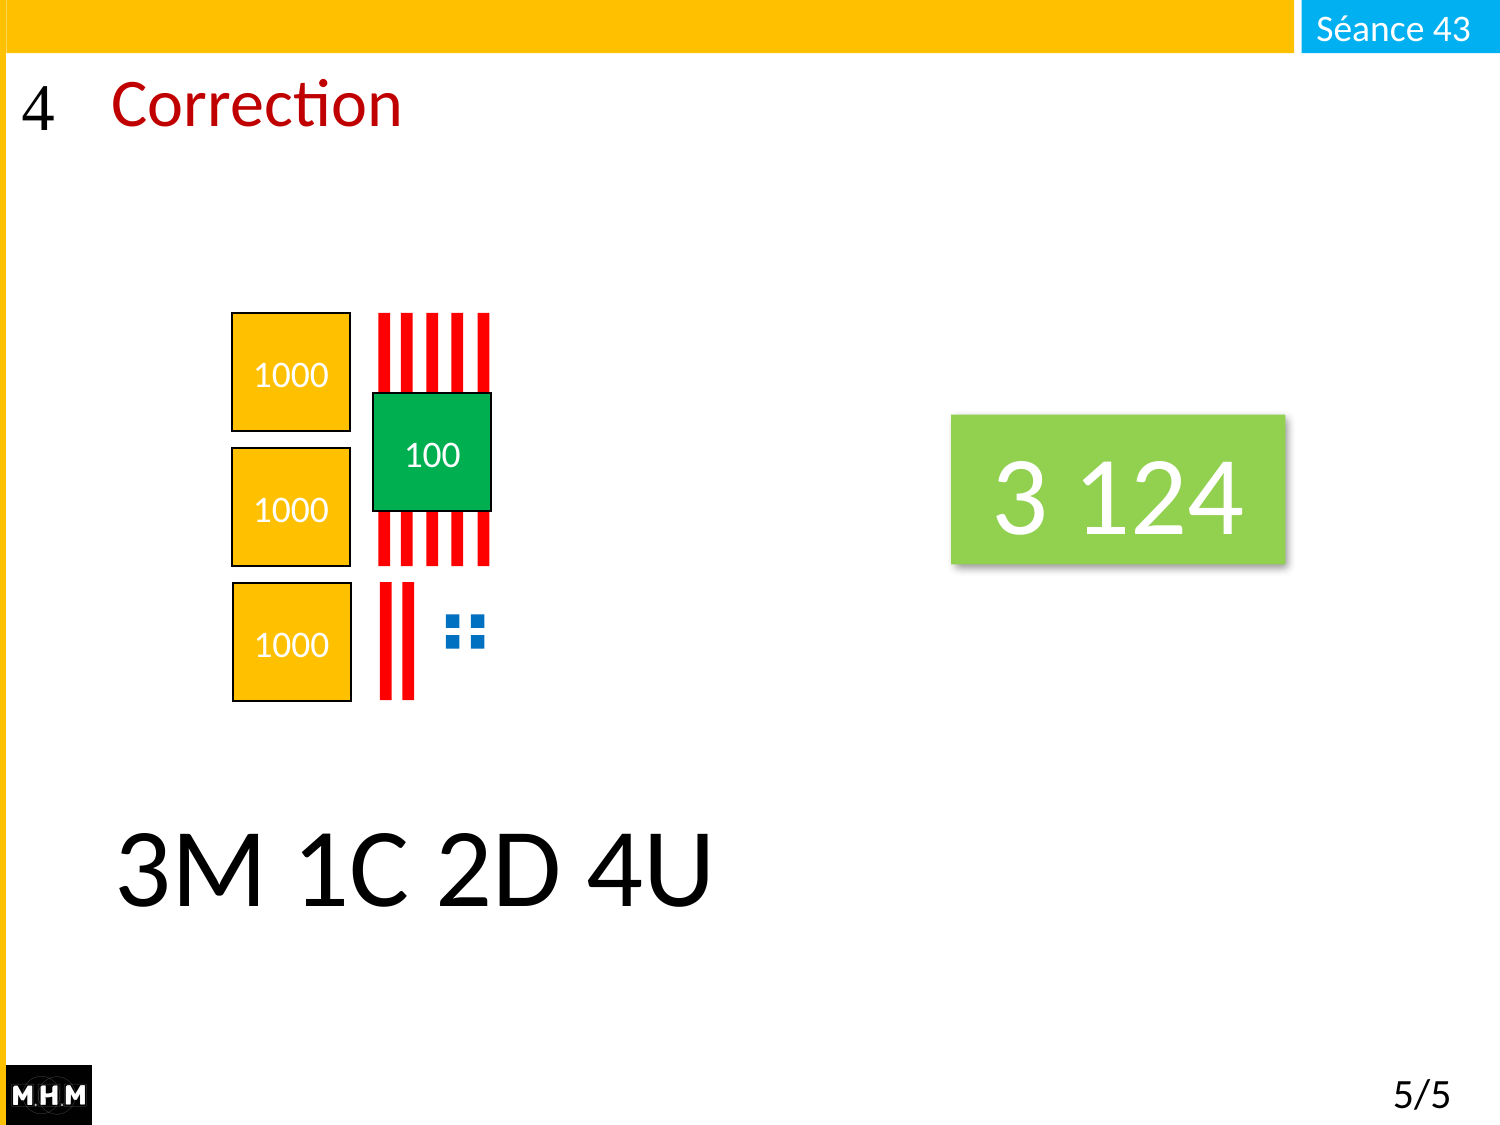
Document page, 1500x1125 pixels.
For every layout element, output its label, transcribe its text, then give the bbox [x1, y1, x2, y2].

text_box [445, 613, 460, 629]
picture [6, 1065, 92, 1125]
text_box [470, 634, 485, 650]
title Correction [96, 60, 1391, 150]
text_box [476, 312, 490, 392]
text_box [425, 512, 439, 567]
text_box 3 124 [951, 414, 1286, 565]
text_box [400, 312, 414, 392]
text_box [450, 312, 464, 392]
text_box 1000 [231, 447, 351, 567]
text_box [445, 634, 460, 650]
text_box [377, 312, 391, 392]
text_box [400, 512, 414, 567]
text_box 3M 1C 2D 4U [99, 786, 804, 937]
text_box [425, 312, 439, 392]
list 5/5 [1344, 1064, 1500, 1125]
text_box [379, 581, 393, 701]
text_box [401, 581, 415, 701]
text_box [450, 512, 464, 567]
text_box 100 [372, 392, 492, 512]
text_box [377, 512, 391, 567]
text_box 1000 [232, 582, 352, 702]
text_box 1000 [231, 312, 351, 432]
text_box [470, 613, 485, 629]
text_box [476, 512, 490, 567]
